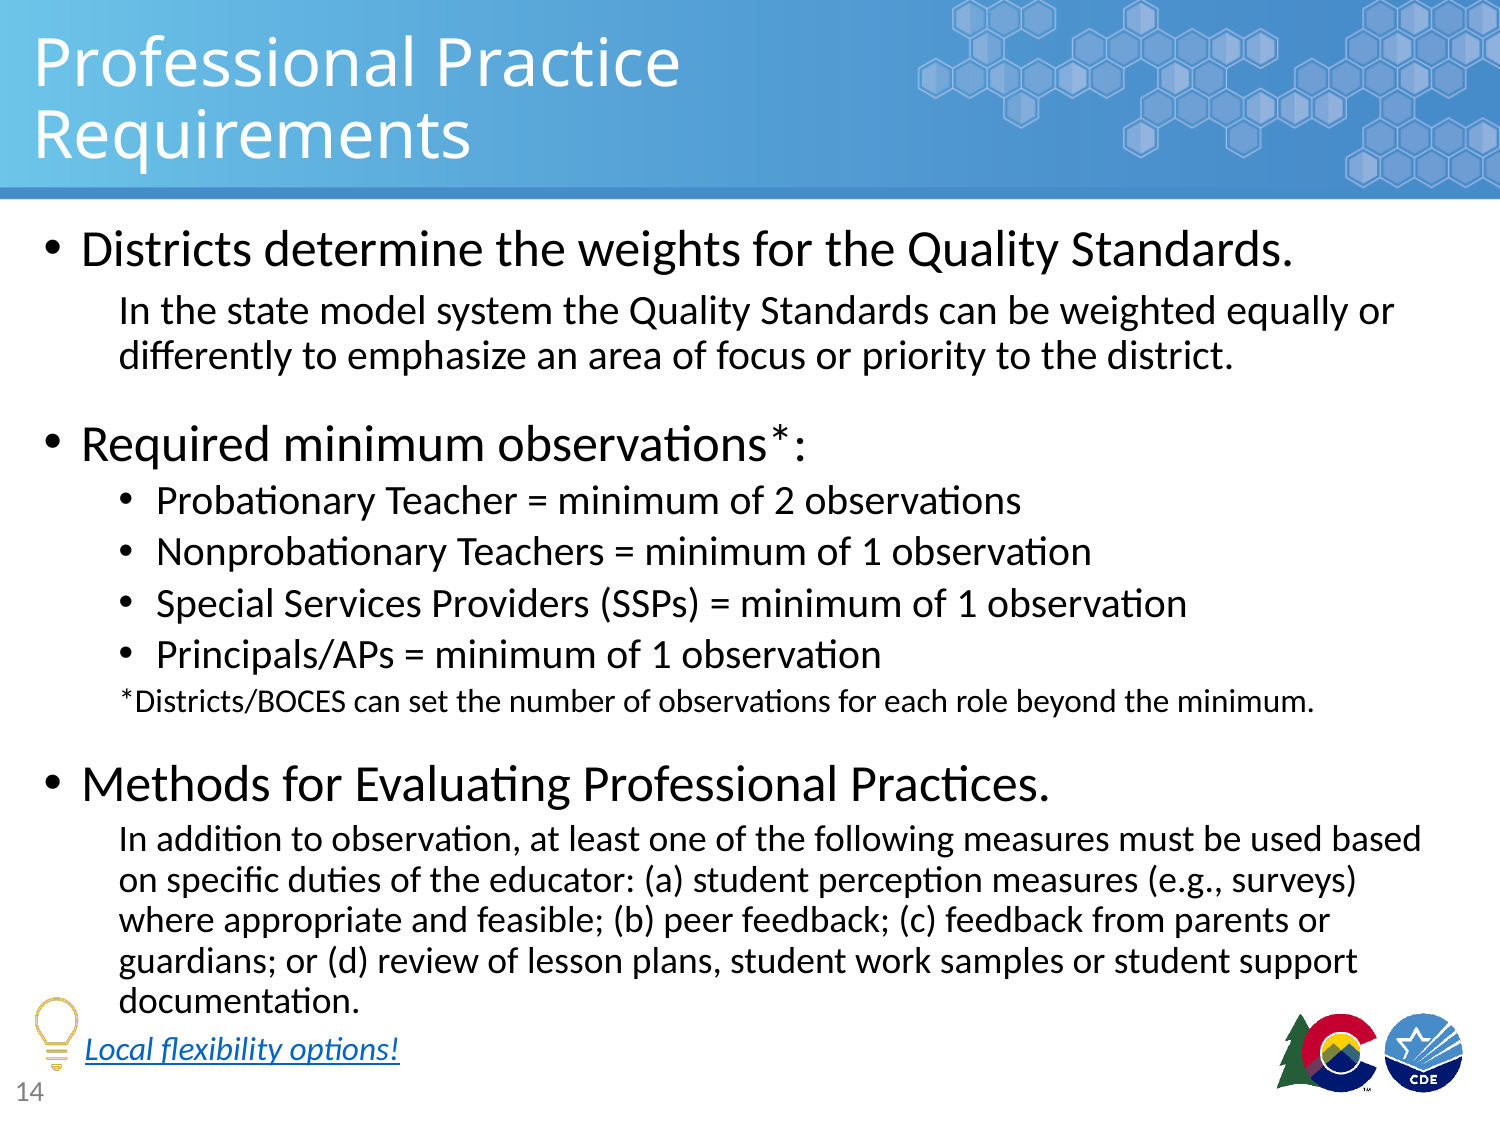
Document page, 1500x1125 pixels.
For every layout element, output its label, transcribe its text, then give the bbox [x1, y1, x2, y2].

title Professional Practice Requirements [32, 29, 716, 194]
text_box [16, 991, 436, 1077]
picture [1275, 1012, 1463, 1093]
picture [0, 0, 1500, 200]
slide_number 14 [0, 1065, 338, 1125]
list Districts determine the weights for the Quality Standards. In the state model system the Quality Standards can be weighted equally or differently to emphasize an area of focus or priority to the district. Required minimum observations*: Probationary Teacher = minimum of 2 observations Nonprobationary Teachers = minimum of 1 observation Special Services Providers (SSPs) = minimum of 1 observation Principals/APs = minimum of 1 observation *Districts/BOCES can set the number of observations for each role beyond the minimum. Methods for Evaluating Professional Practices. In addition to observation, at least one of the following measures must be used based on specific duties of the educator: (a) student perception measures (e.g., surveys) where appropriate and feasible; (b) peer feedback; (c) feedback from parents or guardians; or (d) review of lesson plans, student work samples or student support documentation. [43, 221, 1457, 1007]
